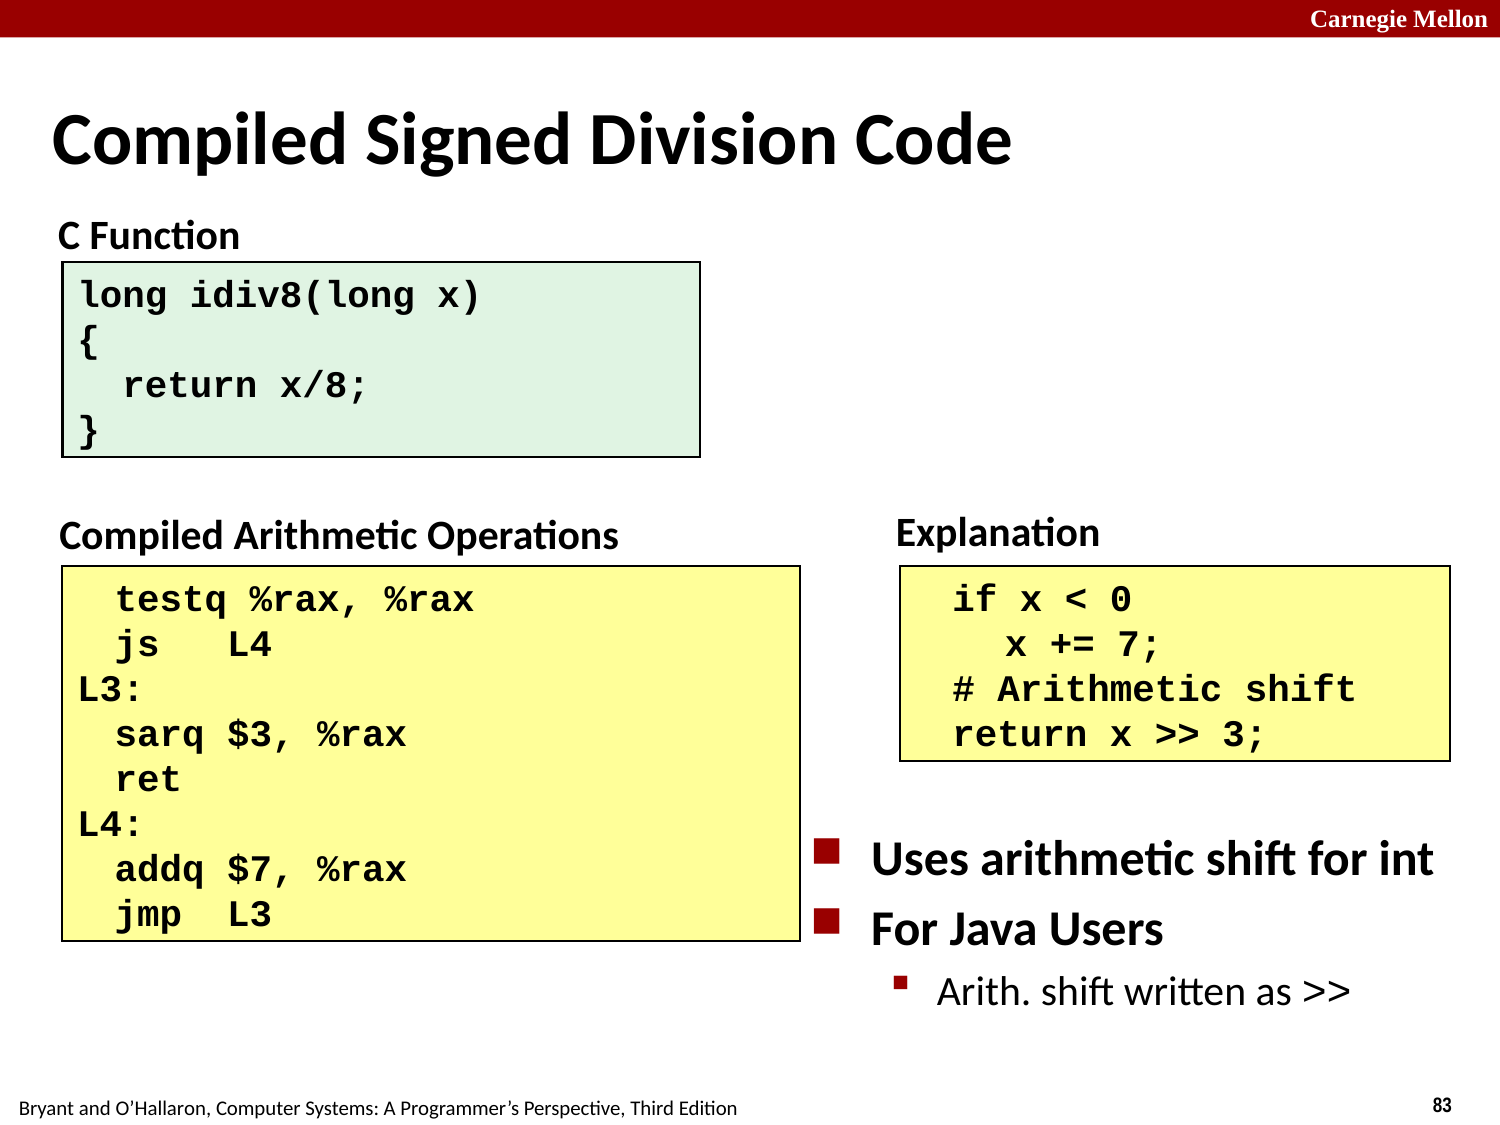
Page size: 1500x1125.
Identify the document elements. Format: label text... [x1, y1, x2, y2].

text_box if x < 0 x += 7; # Arithmetic shift return x >> 3; [900, 566, 1450, 761]
text_box long idiv8(long x) { return x/8; } [62, 262, 700, 458]
list Uses arithmetic shift for int For Java Users Arith. shift written as >> [799, 817, 1500, 1013]
text_box C Function [50, 200, 249, 265]
title Compiled Signed Division Code [37, 87, 1338, 182]
text_box Explanation [888, 496, 1109, 562]
text_box testq %rax, %rax js L4 L3: sarq $3, %rax ret L4: addq $7, %rax jmp L3 [62, 566, 800, 941]
text_box Compiled Arithmetic Operations [51, 500, 628, 565]
